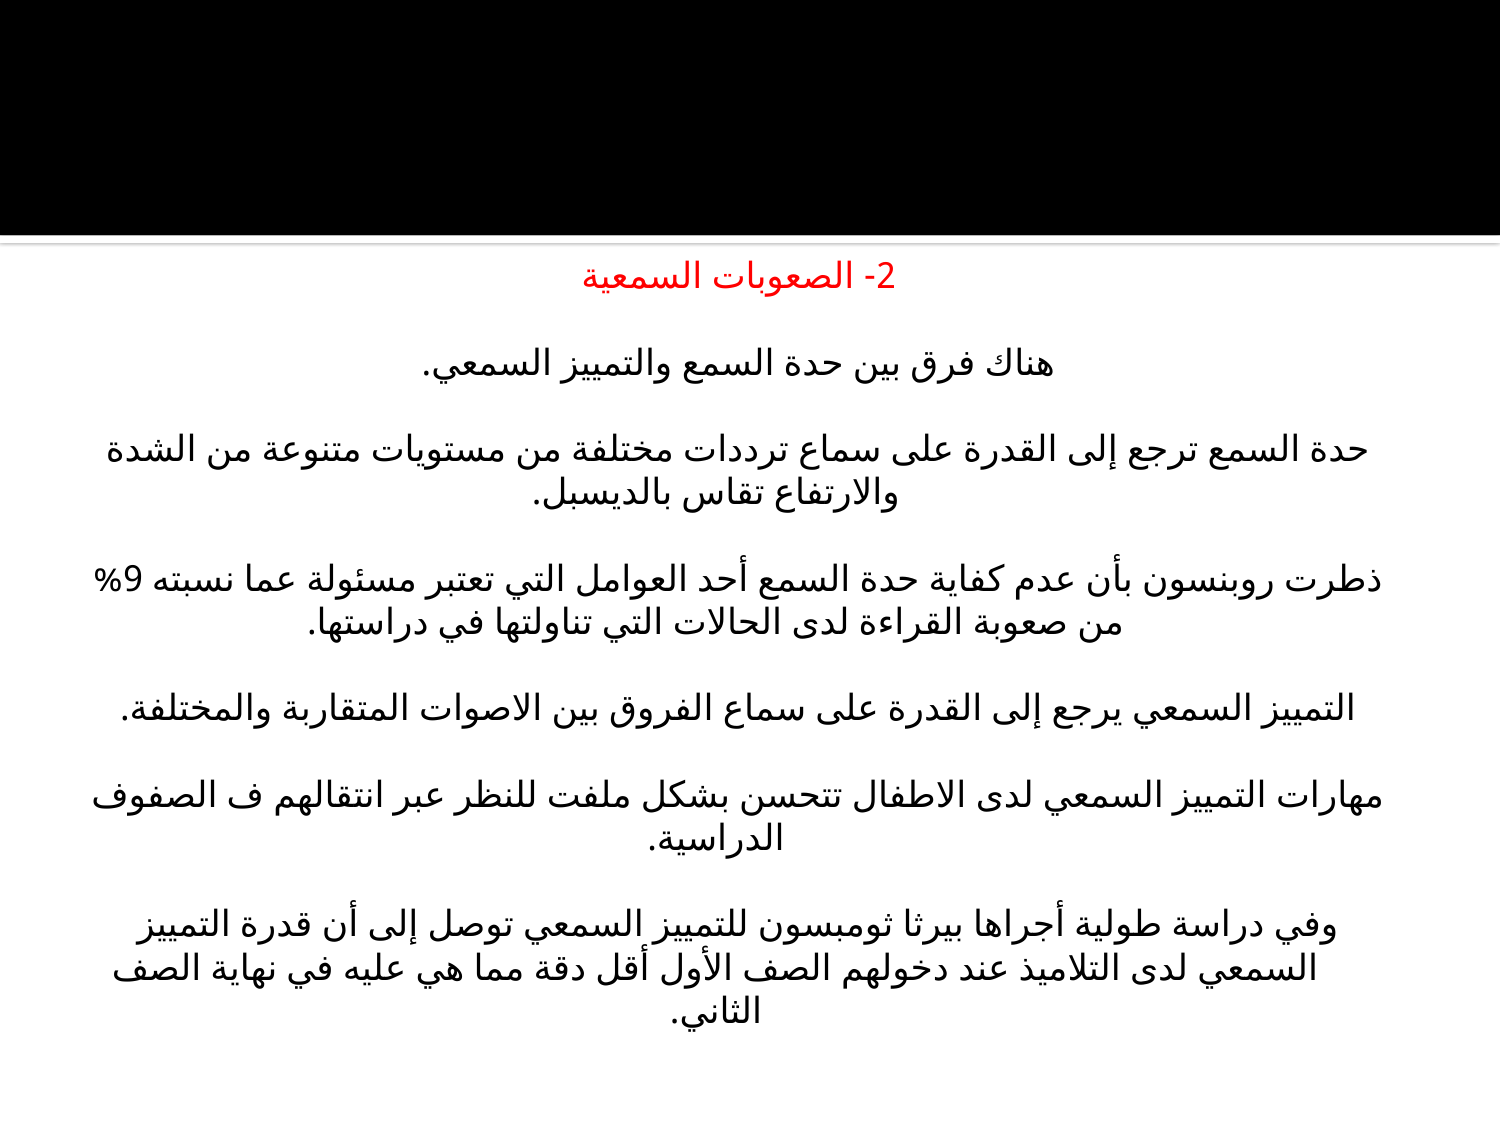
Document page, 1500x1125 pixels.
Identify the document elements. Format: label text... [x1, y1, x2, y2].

list 2- الصعوبات السمعية هناك فرق بين حدة السمع والتمييز السمعي. حدة السمع ترجع إلى القدرة على سماع ترددات مختلفة من مستويات متنوعة من الشدة والارتفاع تقاس بالديسبل. ذطرت روبنسون بأن عدم كفاية حدة السمع أحد العوامل التي تعتبر مسئولة عما نسبته 9% من صعوبة القراءة لدى الحالات التي تناولتها في دراستها. التمييز السمعي يرجع إلى القدرة على سماع الفروق بين الاصوات المتقاربة والمختلفة. مهارات التمييز السمعي لدى الاطفال تتحسن بشكل ملفت للنظر عبر انتقالهم ف الصفوف الدراسية. وفي دراسة طولية أجراها بيرثا ثومبسون للتمييز السمعي توصل إلى أن قدرة التمييز السمعي لدى التلاميذ عند دخولهم الصف الأول أقل دقة مما هي عليه في نهاية الصف الثاني. [75, 237, 1425, 1050]
